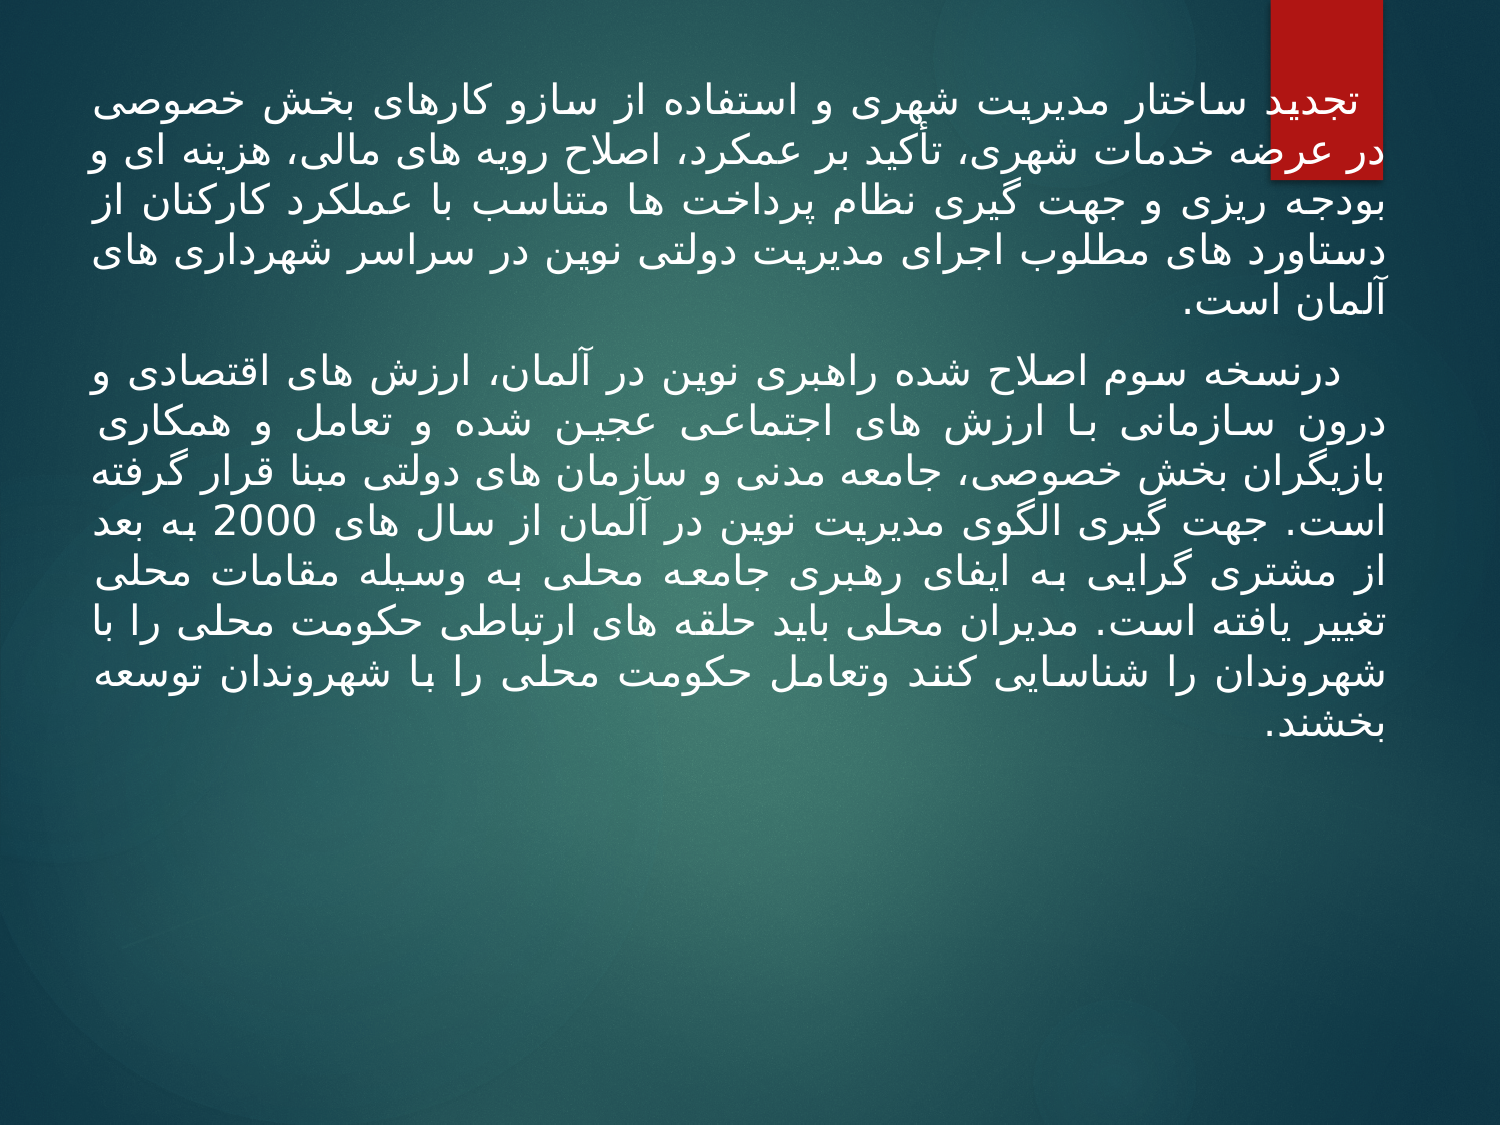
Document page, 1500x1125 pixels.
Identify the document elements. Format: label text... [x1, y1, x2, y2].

list تجدید ساختار مدیریت شهری و استفاده از سازو کارهای بخش خصوصی در عرضه خدمات شهری، تأکید بر عمکرد، اصلاح رویه های مالی، هزینه ای و بودجه ریزی و جهت گیری نظام پرداخت ها متناسب با عملکرد کارکنان از دستاورد های مطلوب اجرای مدیریت دولتی نوین در سراسر شهرداری های آلمان است. درنسخه سوم اصلاح شده راهبری نوین در آلمان، ارزش های اقتصادی و درون سازمانی با ارزش های اجتماعی عجین شده و تعامل و همکاری بازیگران بخش خصوصی، جامعه مدنی و سازمان های دولتی مبنا قرار گرفته است. جهت گیری الگوی مدیریت نوین در آلمان از سال های 2000 به بعد از مشتری گرایی به ایفای رهبری جامعه محلی به وسیله مقامات محلی تغییر یافته است. مدیران محلی باید حلقه های ارتباطی حکومت محلی را با شهروندان را شناسایی کنند وتعامل حکومت محلی را با شهروندان توسعه بخشند. [75, 65, 1425, 1038]
